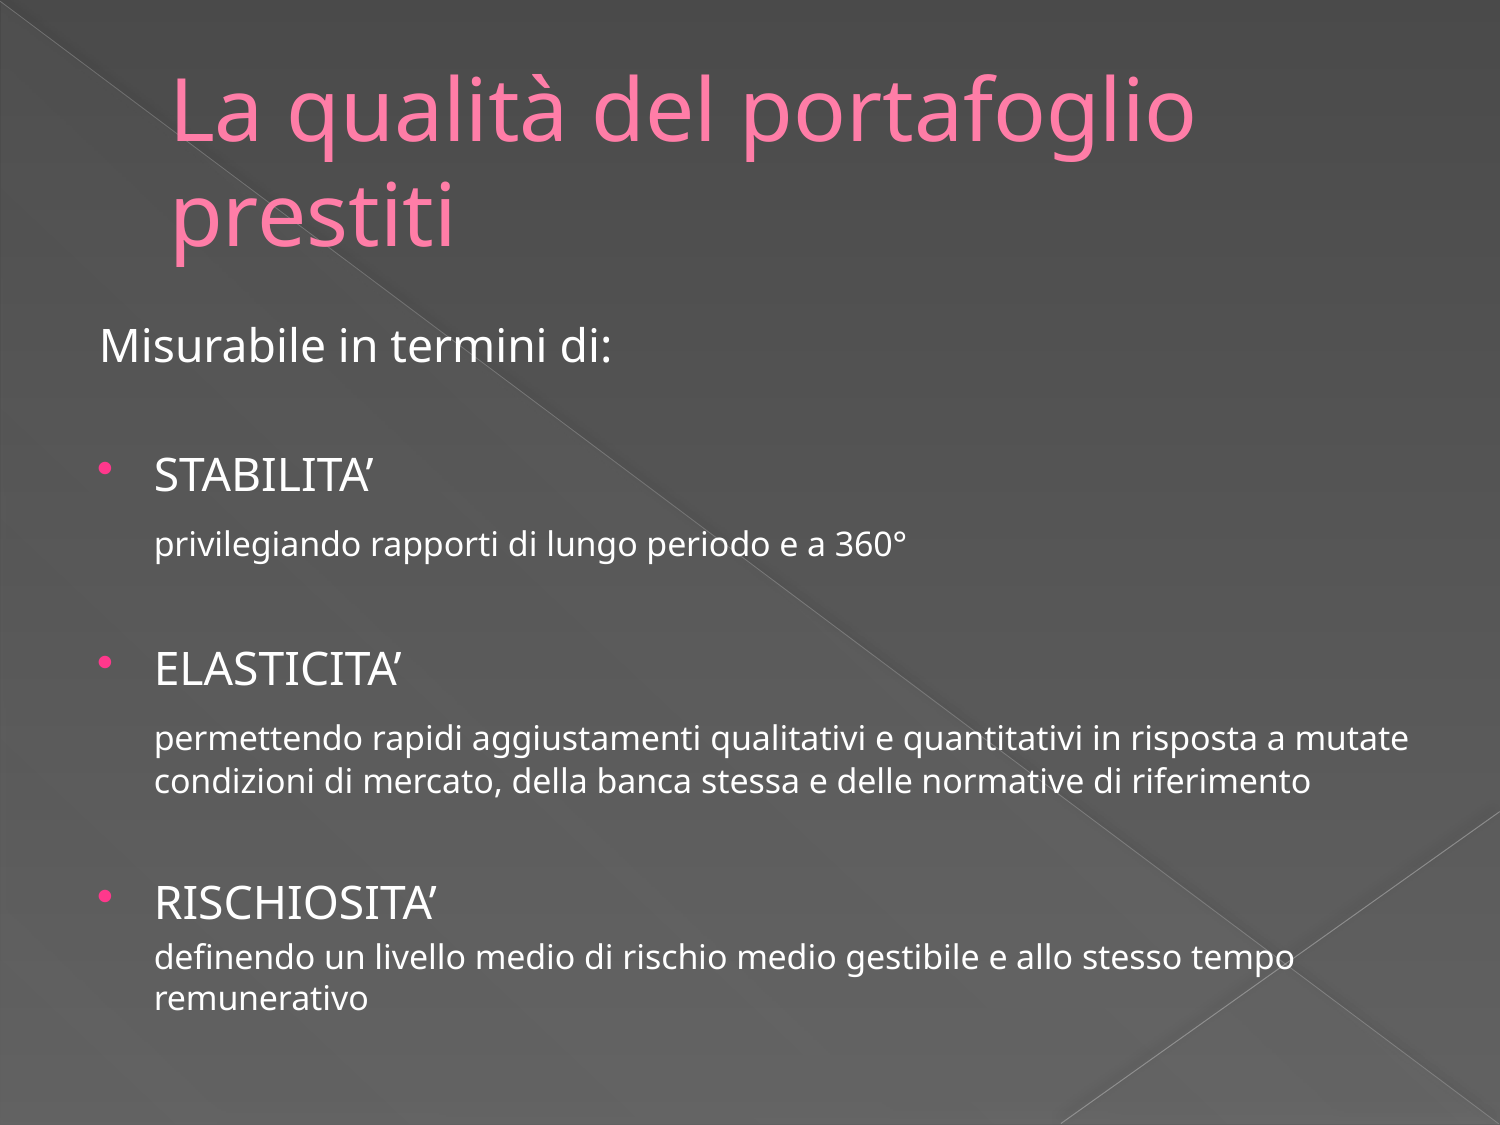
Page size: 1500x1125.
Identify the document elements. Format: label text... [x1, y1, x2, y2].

title La qualità del portafoglio prestiti [75, 43, 1425, 274]
list Misurabile in termini di: STABILITA’ privilegiando rapporti di lungo periodo e a 360° ELASTICITA’ permettendo rapidi aggiustamenti qualitativi e quantitativi in risposta a mutate condizioni di mercato, della banca stessa e delle normative di riferimento RISCHIOSITA’ definendo un livello medio di rischio medio gestibile e allo stesso tempo remunerativo [75, 308, 1425, 1059]
